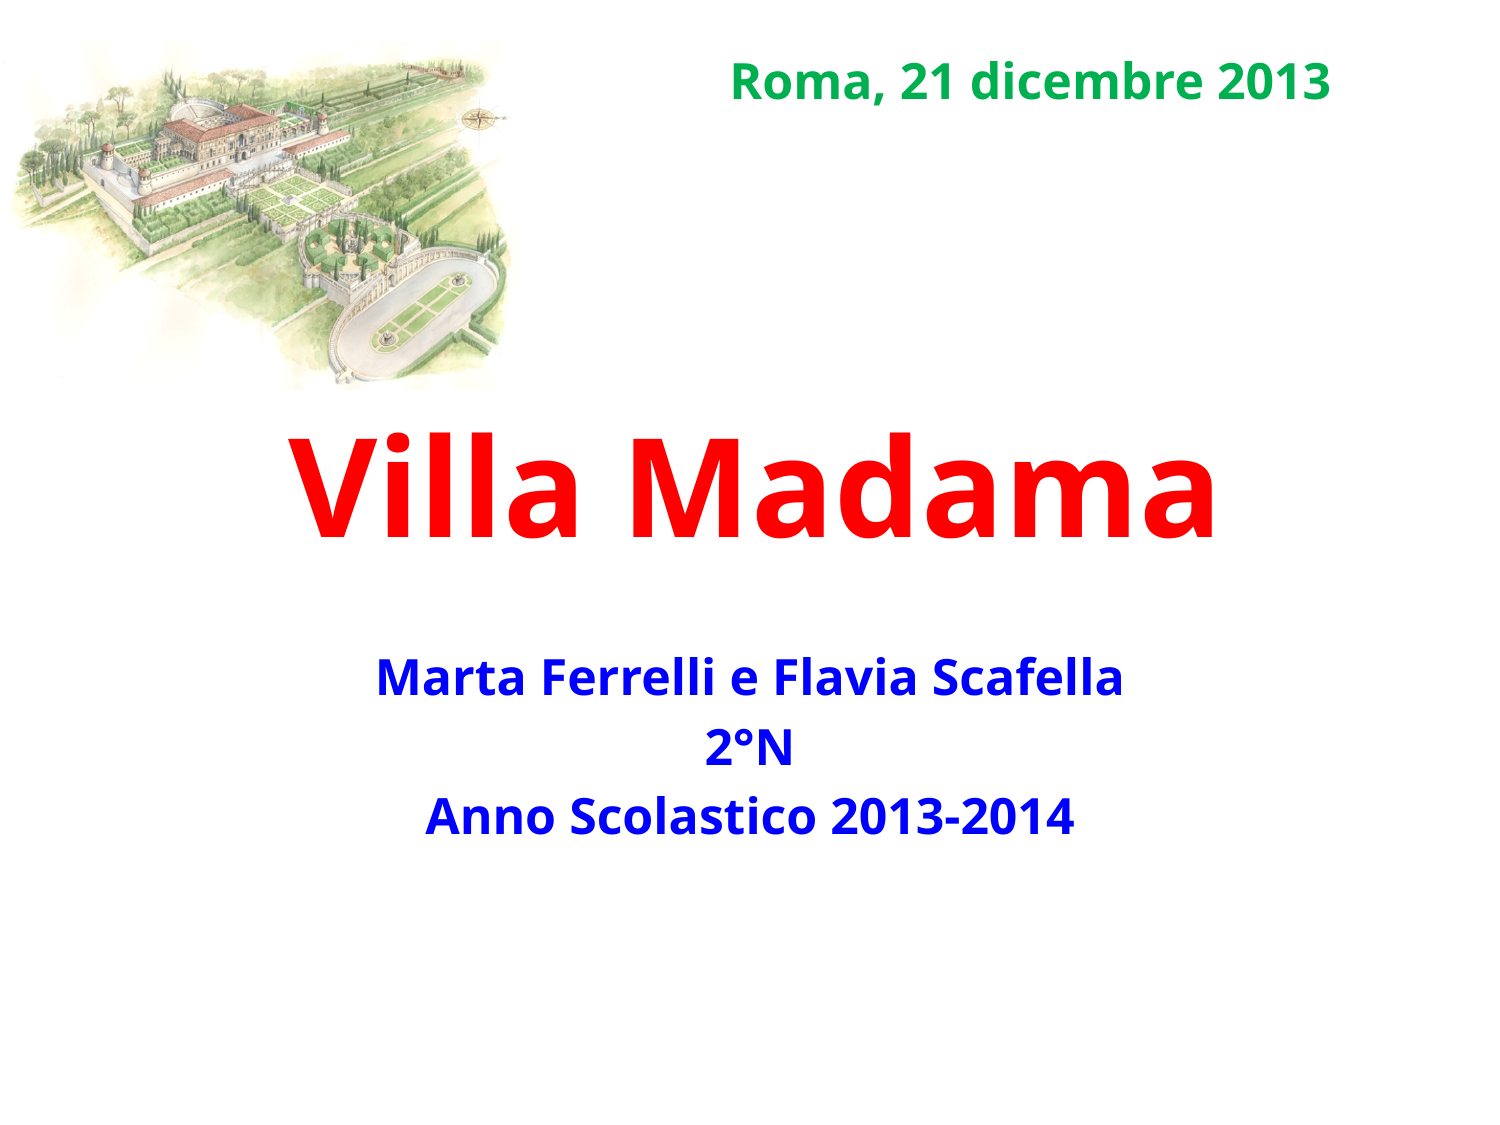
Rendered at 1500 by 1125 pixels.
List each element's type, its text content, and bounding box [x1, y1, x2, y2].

picture [0, 42, 520, 391]
subtitle Marta Ferrelli e Flavia Scafella 2°N Anno Scolastico 2013-2014 [225, 637, 1275, 925]
text_box Roma, 21 dicembre 2013 [714, 42, 1436, 118]
title Villa Madama [112, 361, 1400, 603]
